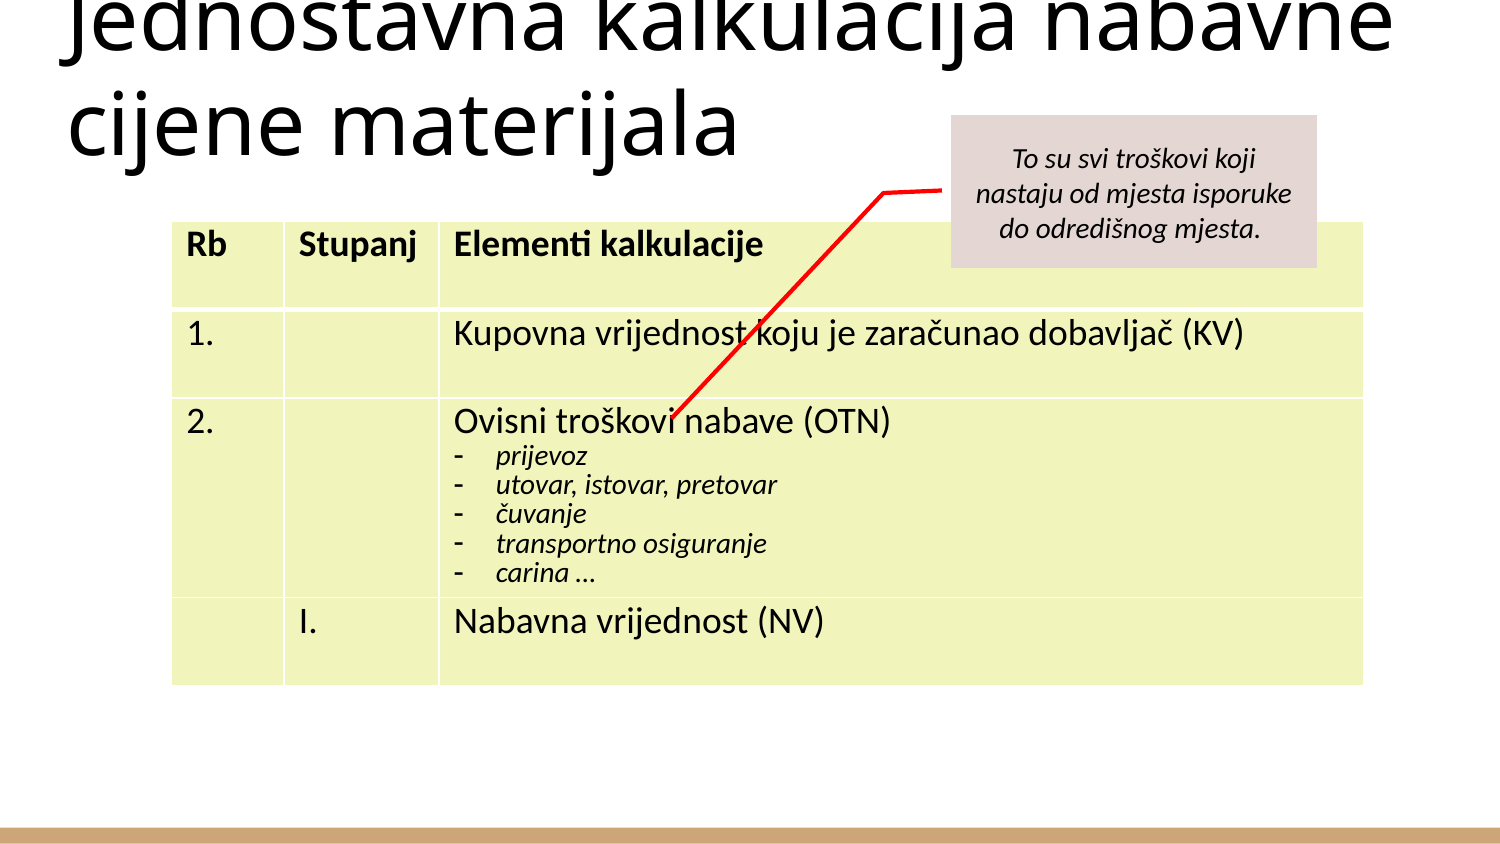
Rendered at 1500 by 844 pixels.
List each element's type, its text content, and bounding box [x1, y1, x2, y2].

table_cell [285, 312, 438, 397]
table_cell 1. [172, 312, 283, 397]
table_cell Nabavna vrijednost (NV) [440, 598, 1363, 685]
table_header Elementi kalkulacije [440, 222, 852, 307]
title Jednostavna kalkulacija nabavne cijene materijala [51, 51, 1449, 189]
table_cell 2. [172, 399, 283, 597]
table_cell Kupovna vrijednost koju je zaračunao dobavljač (KV) [440, 312, 767, 397]
text_box To su svi troškovi koji nastaju od mjesta isporuke do odredišnog mjesta. [669, 188, 943, 421]
table_header Stupanj [285, 222, 438, 307]
table_cell I. [285, 598, 438, 685]
table_header Elementi kalkulacije [781, 222, 1363, 307]
table_cell Kupovna vrijednost koju je zaračunao dobavljač (KV) [696, 312, 1363, 397]
table_cell [285, 399, 438, 597]
text_box To su svi troškovi koji nastaju od mjesta isporuke do odredišnog mjesta. [951, 115, 1317, 268]
table_cell [172, 598, 283, 685]
table_header Rb [172, 222, 283, 307]
table_cell Ovisni troškovi nabave (OTN) prijevoz utovar, istovar, pretovar čuvanje transportno osiguranje carina … [440, 399, 1363, 597]
